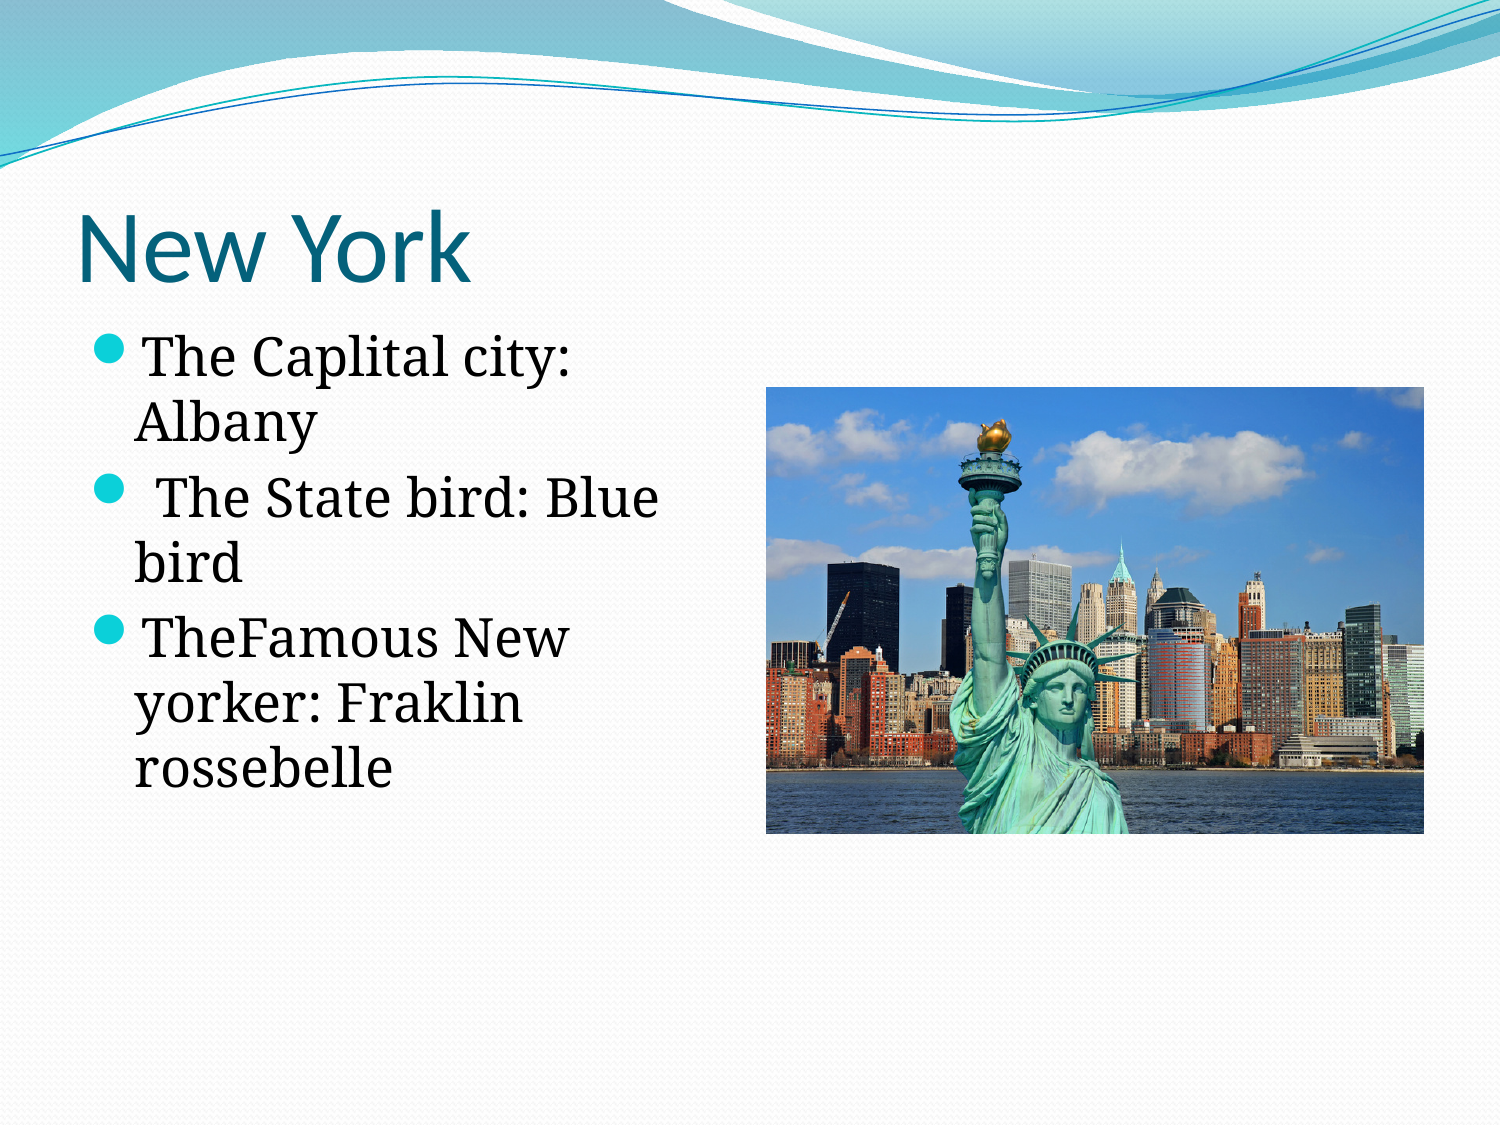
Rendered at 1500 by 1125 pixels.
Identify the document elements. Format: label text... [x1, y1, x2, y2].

list The Caplital city: Albany The State bird: Blue bird TheFamous New yorker: Fraklin rossebelle [75, 314, 738, 1043]
title New York [75, 115, 1425, 303]
picture [766, 387, 1424, 835]
